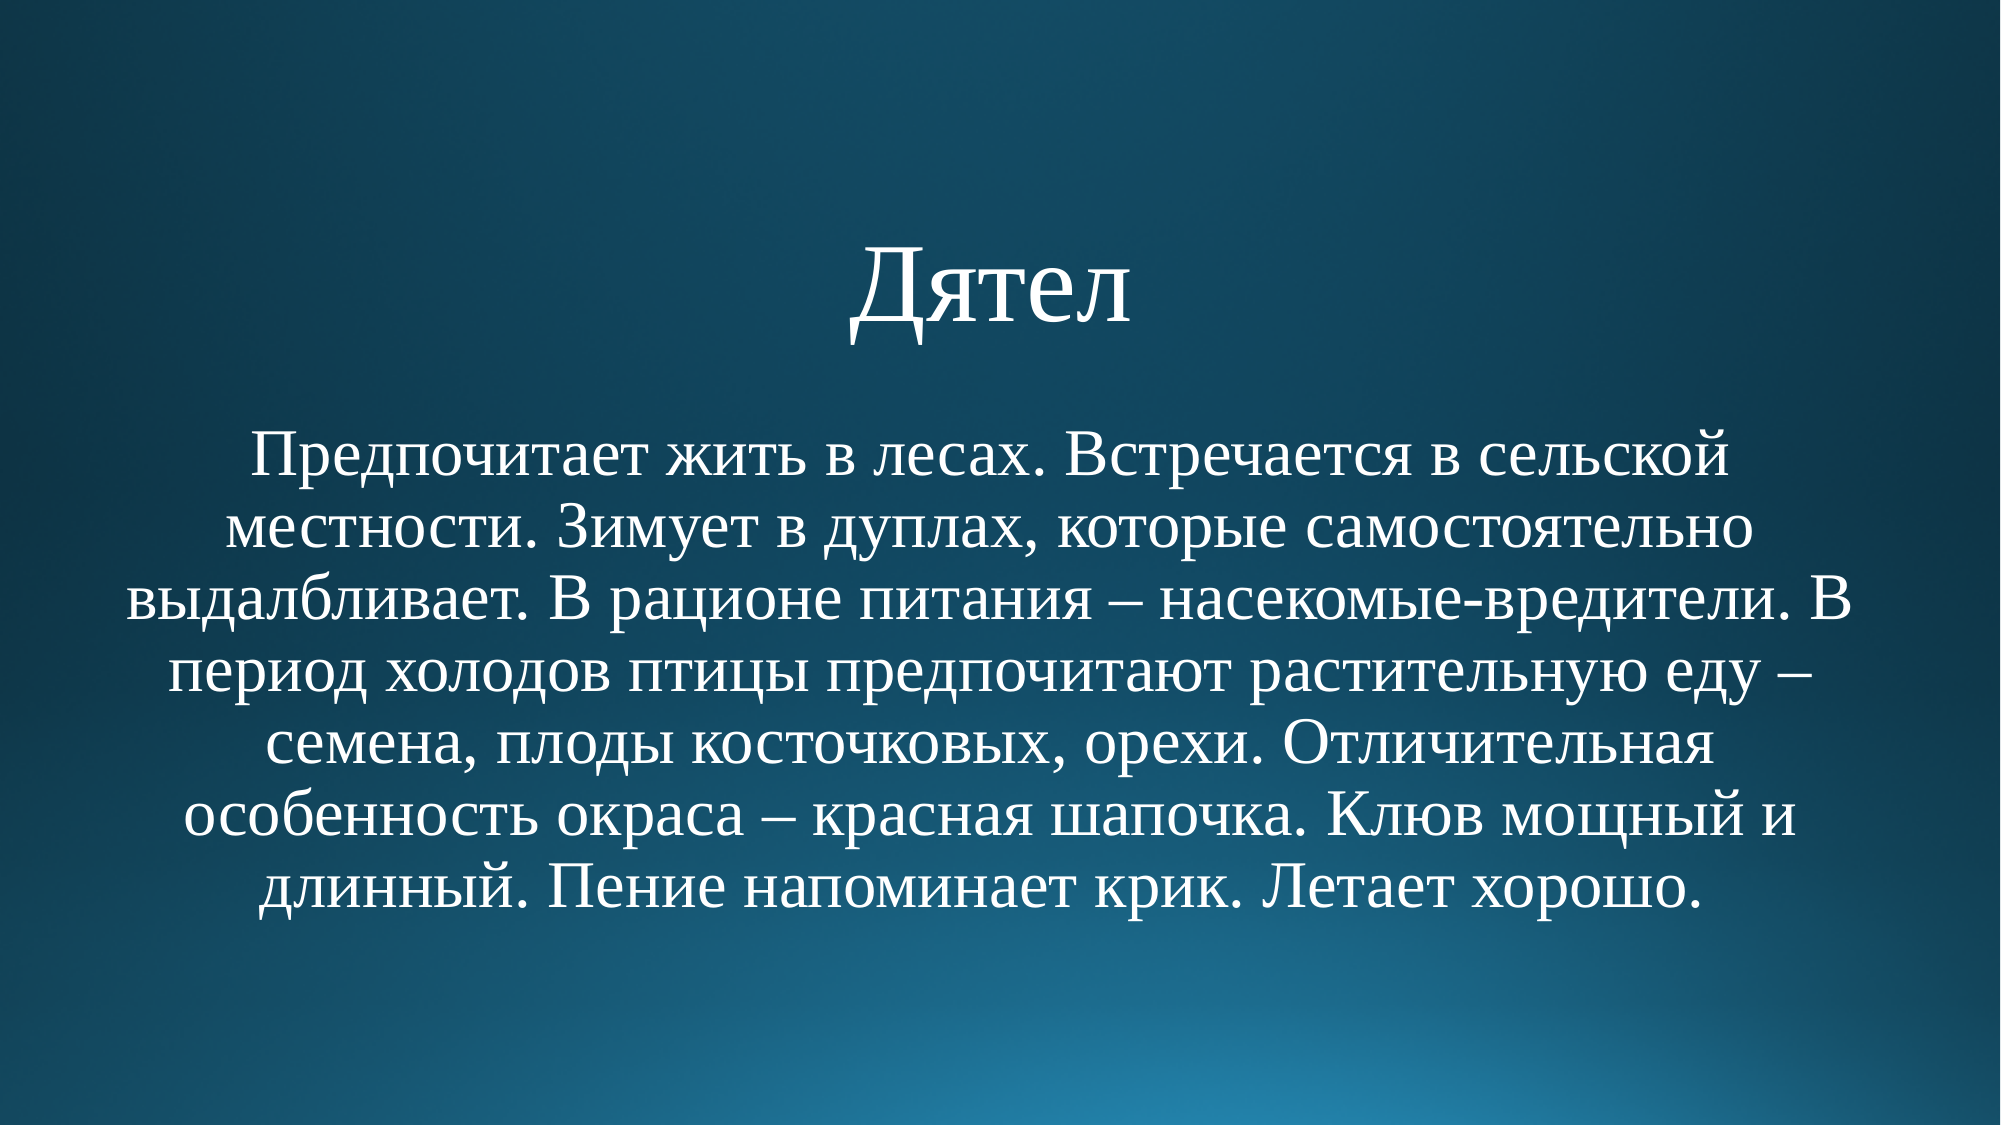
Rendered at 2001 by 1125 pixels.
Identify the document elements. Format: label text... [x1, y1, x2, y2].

title Дятел Предпочитает жить в лесах. Встречается в сельской местности. Зимует в дуплах, которые самостоятельно выдалбливает. В рационе питания – насекомые-вредители. В период холодов птицы предпочитают растительную еду – семена, плоды косточковых, орехи. Отличительная особенность окраса – красная шапочка. Клюв мощный и длинный. Пение напоминает крик. Летает хорошо. [107, 81, 1875, 1064]
picture [0, 0, 2001, 1125]
